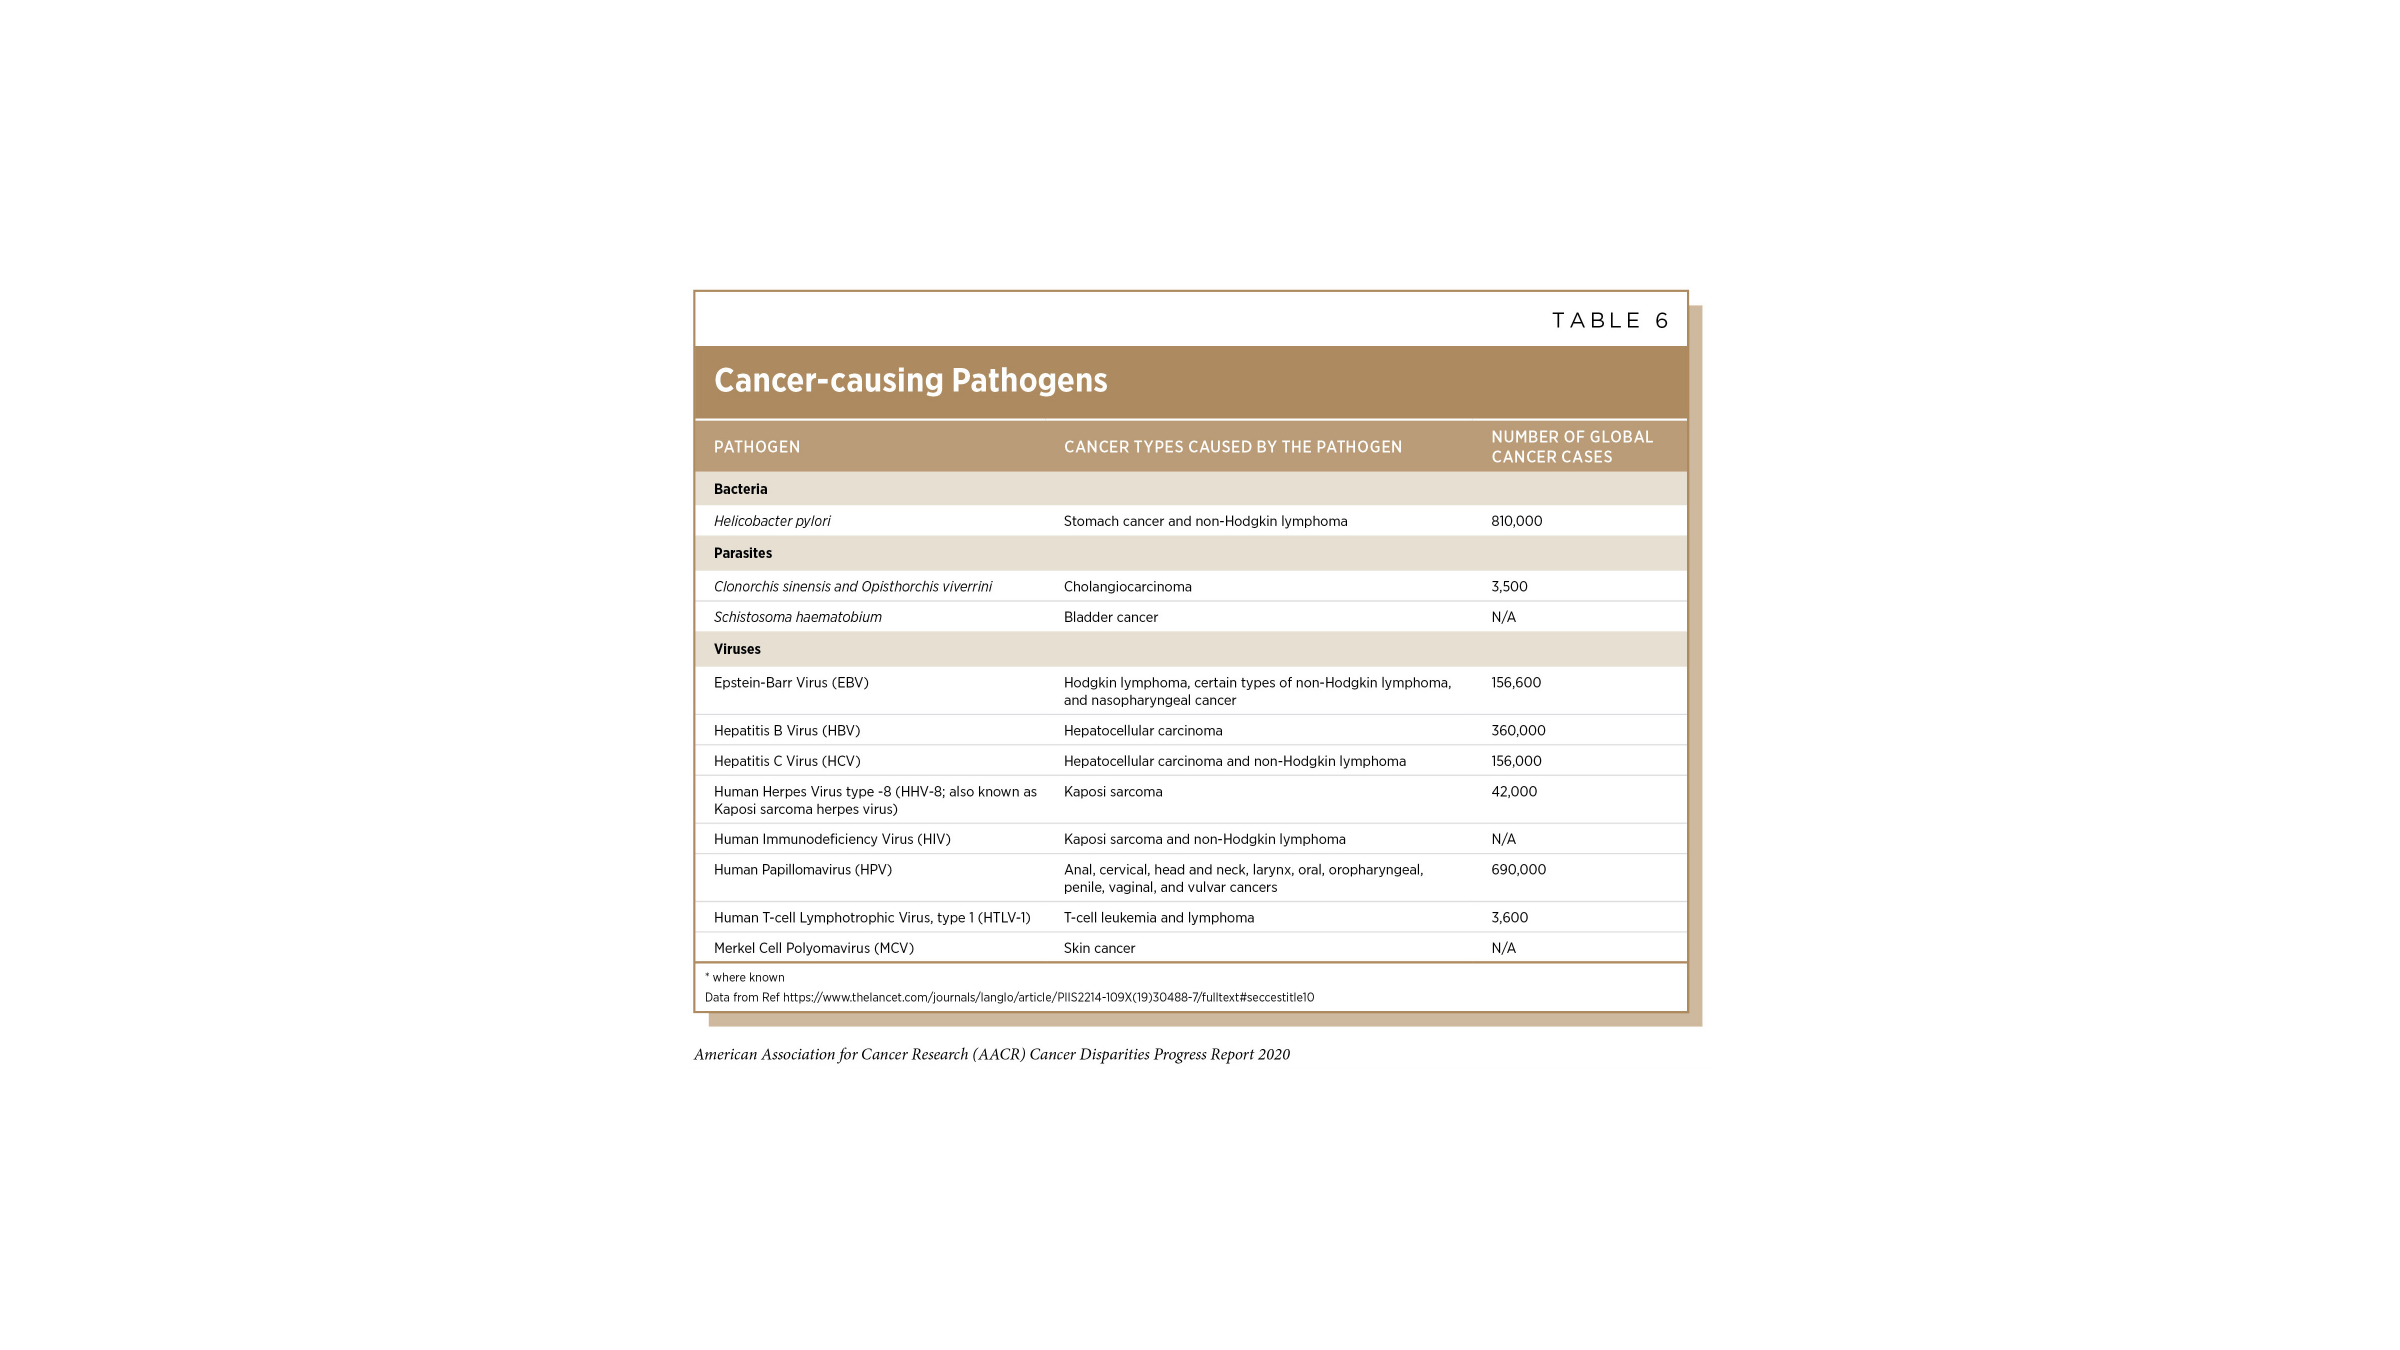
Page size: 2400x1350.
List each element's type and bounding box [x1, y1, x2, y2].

picture [685, 282, 1715, 1068]
